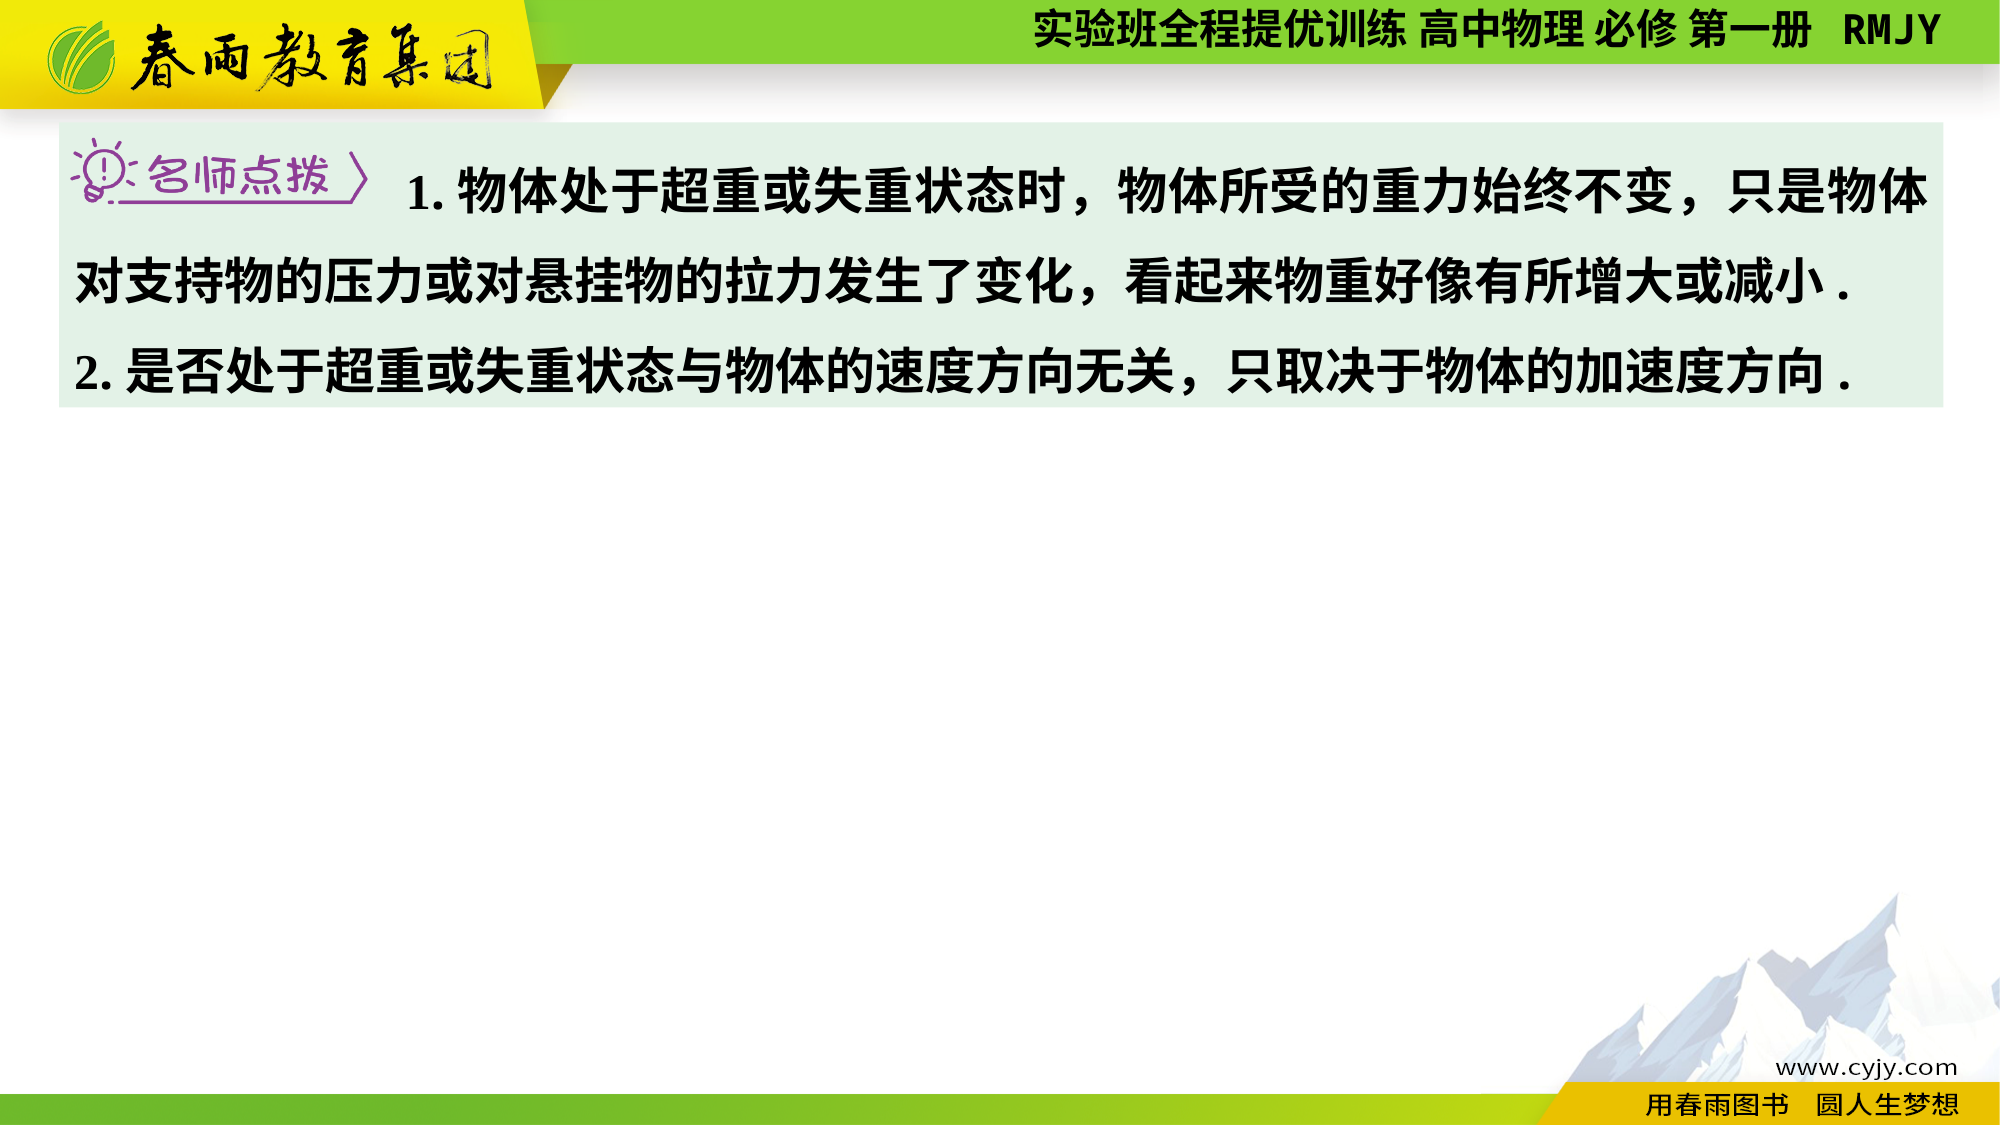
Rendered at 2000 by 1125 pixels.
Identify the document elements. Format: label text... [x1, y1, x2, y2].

text_box 1.物体处于超重或失重状态时，物体所受的重力始终不变，只是物体对支持物的压力或对悬挂物的拉力发生了变化，看起来物重好像有所增大或减小. 2.是否处于超重或失重状态与物体的速度方向无关，只取决于物体的加速度方向. [59, 122, 1944, 408]
picture [0, 0, 2000, 1125]
